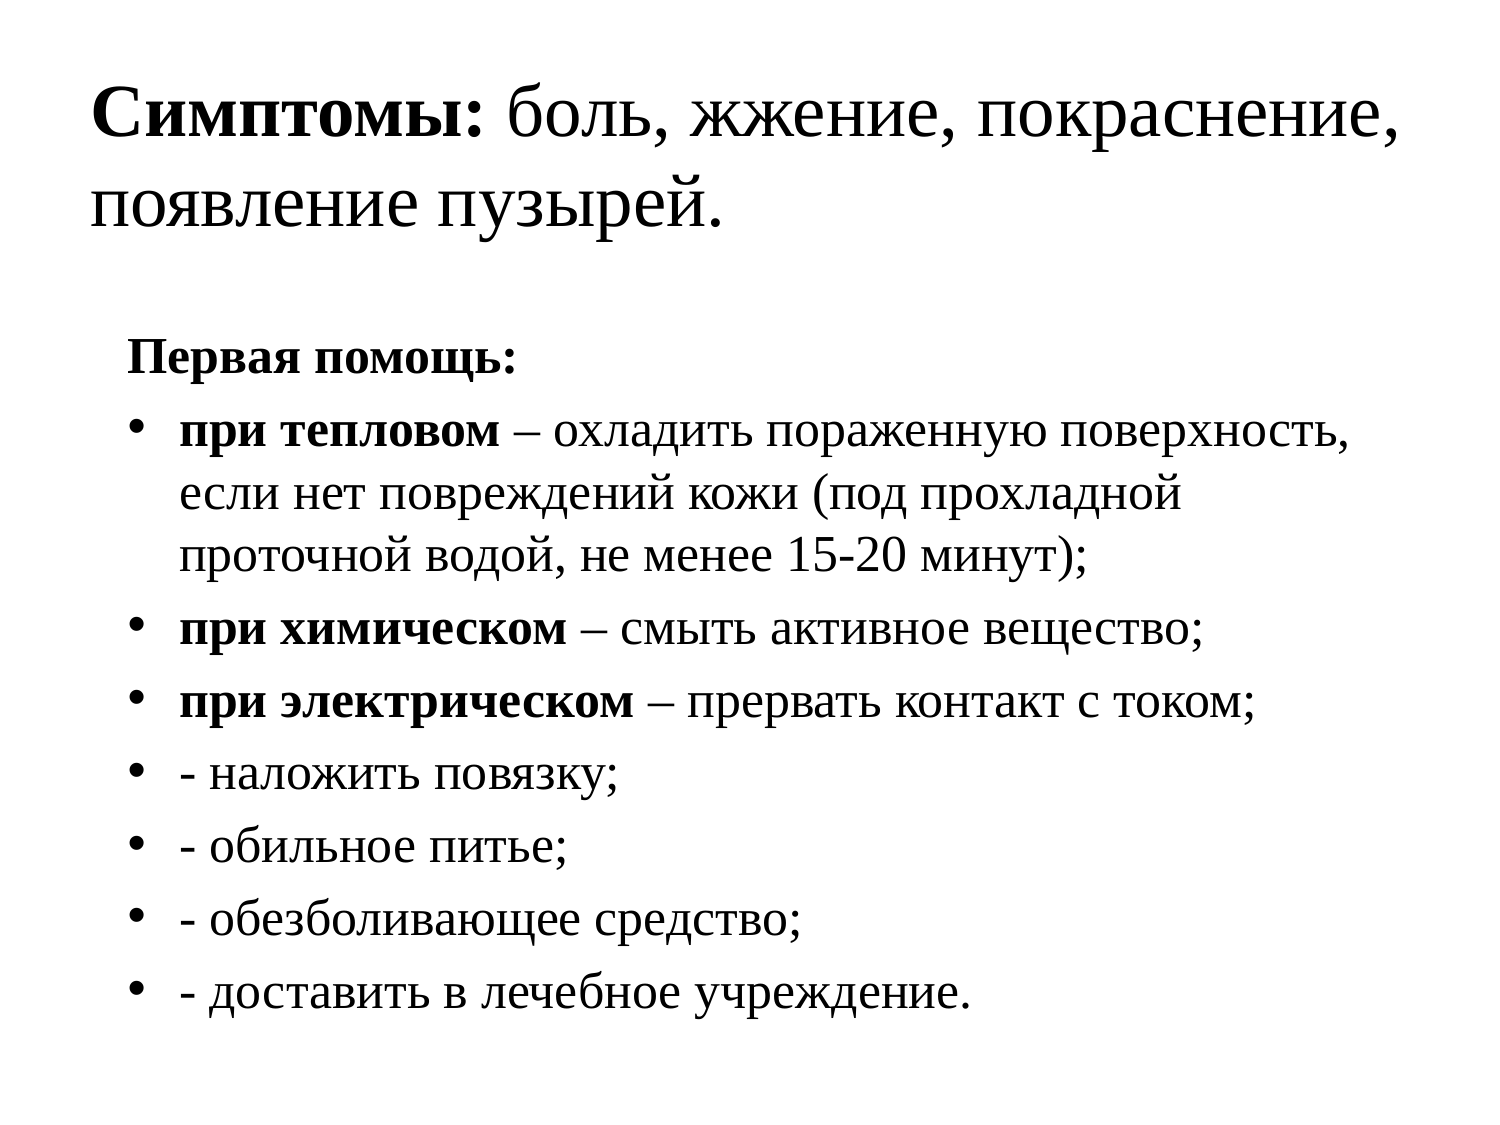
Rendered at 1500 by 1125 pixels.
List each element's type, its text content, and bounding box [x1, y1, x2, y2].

title Симптомы: боль, жжение, покраснение, появление пузырей. [75, 66, 1425, 327]
list Первая помощь: при тепловом – охладить пораженную поверхность, если нет повреждений кожи (под прохладной проточной водой, не менее 15-20 минут); при химическом – смыть активное вещество; при электрическом – прервать контакт с током; - наложить повязку; - обильное питье; - обезболивающее средство; - доставить в лечебное учреждение. [112, 314, 1375, 1059]
